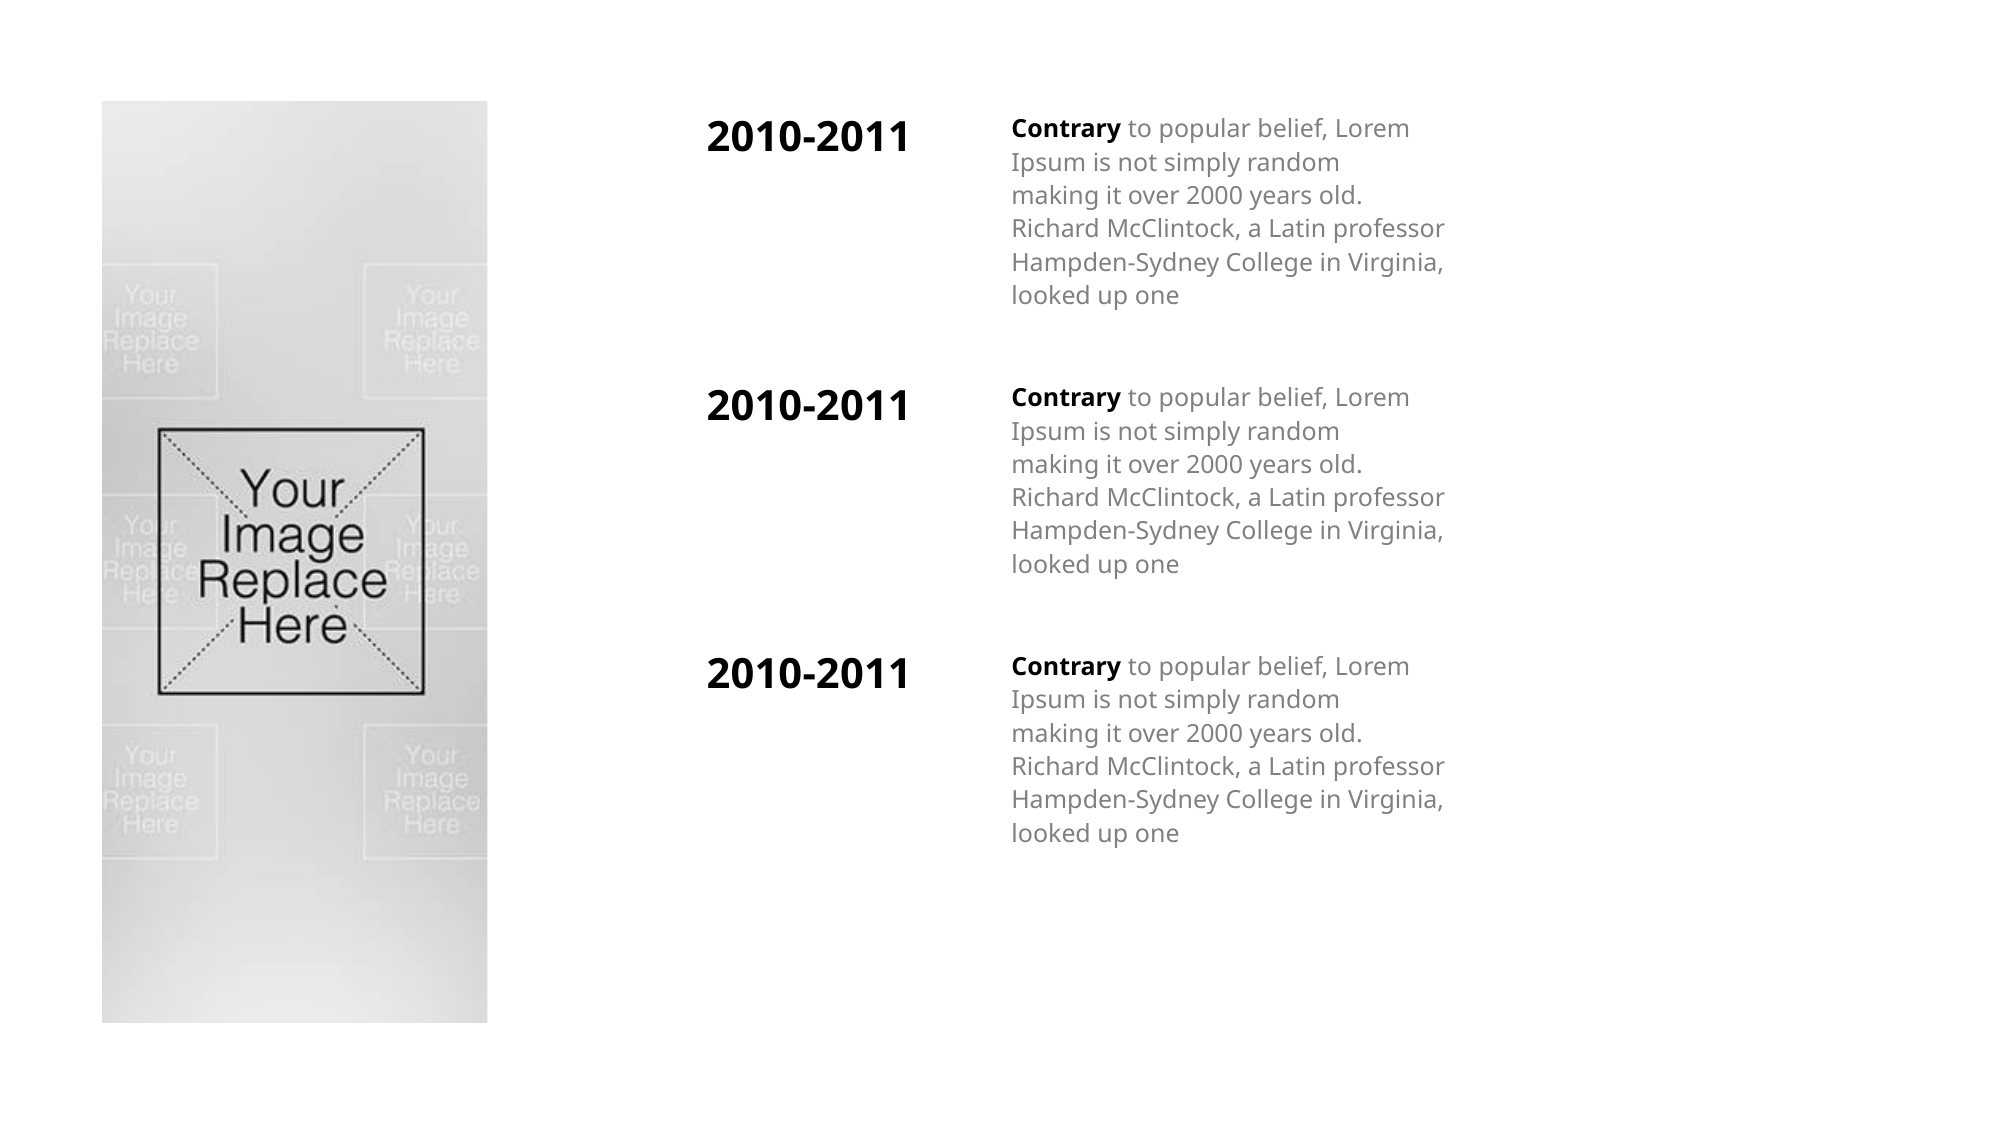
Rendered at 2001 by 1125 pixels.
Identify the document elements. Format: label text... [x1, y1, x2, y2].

text_box Contrary to popular belief, Lorem Ipsum is not simply random making it over 2000 years old. Richard McClintock, a Latin professor Hampden-Sydney College in Virginia, looked up one [996, 101, 1466, 317]
text_box 2010-2011 [691, 102, 997, 167]
text_box Contrary to popular belief, Lorem Ipsum is not simply random making it over 2000 years old. Richard McClintock, a Latin professor Hampden-Sydney College in Virginia, looked up one [996, 370, 1466, 586]
text_box 2010-2011 [691, 370, 997, 436]
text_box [691, 639, 1466, 855]
picture [102, 101, 488, 1023]
